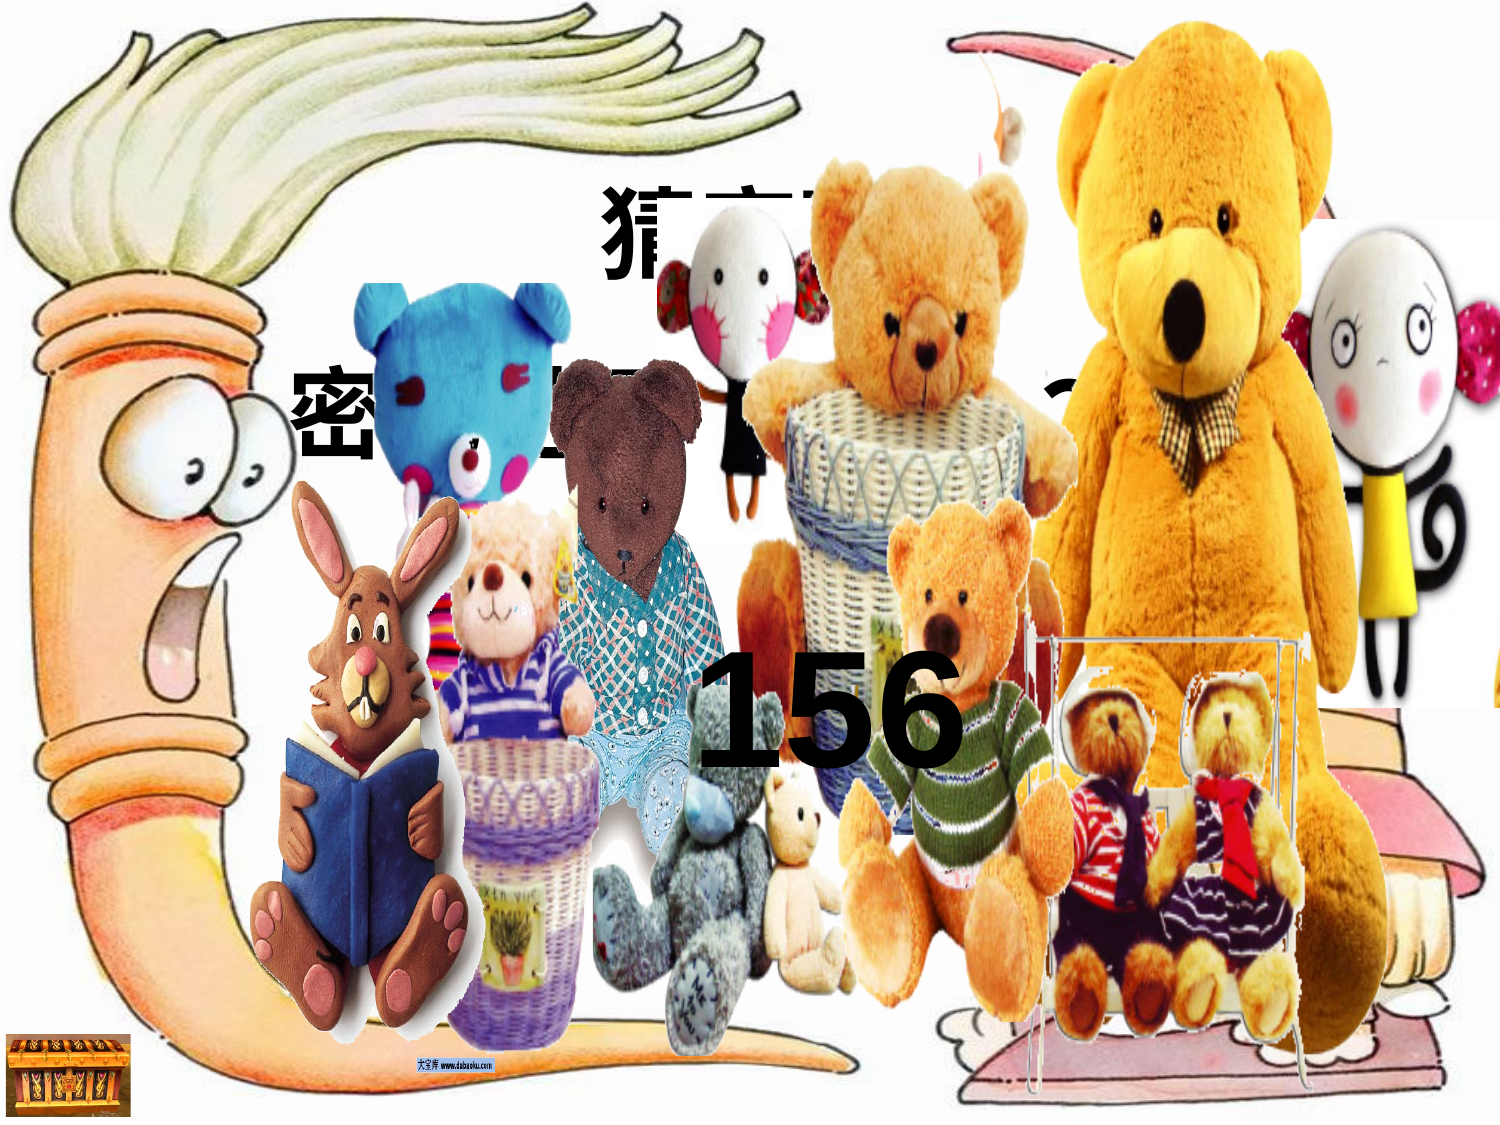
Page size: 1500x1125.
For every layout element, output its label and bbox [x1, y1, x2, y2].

text_box [241, 6, 1500, 1107]
picture [0, 0, 1500, 1121]
